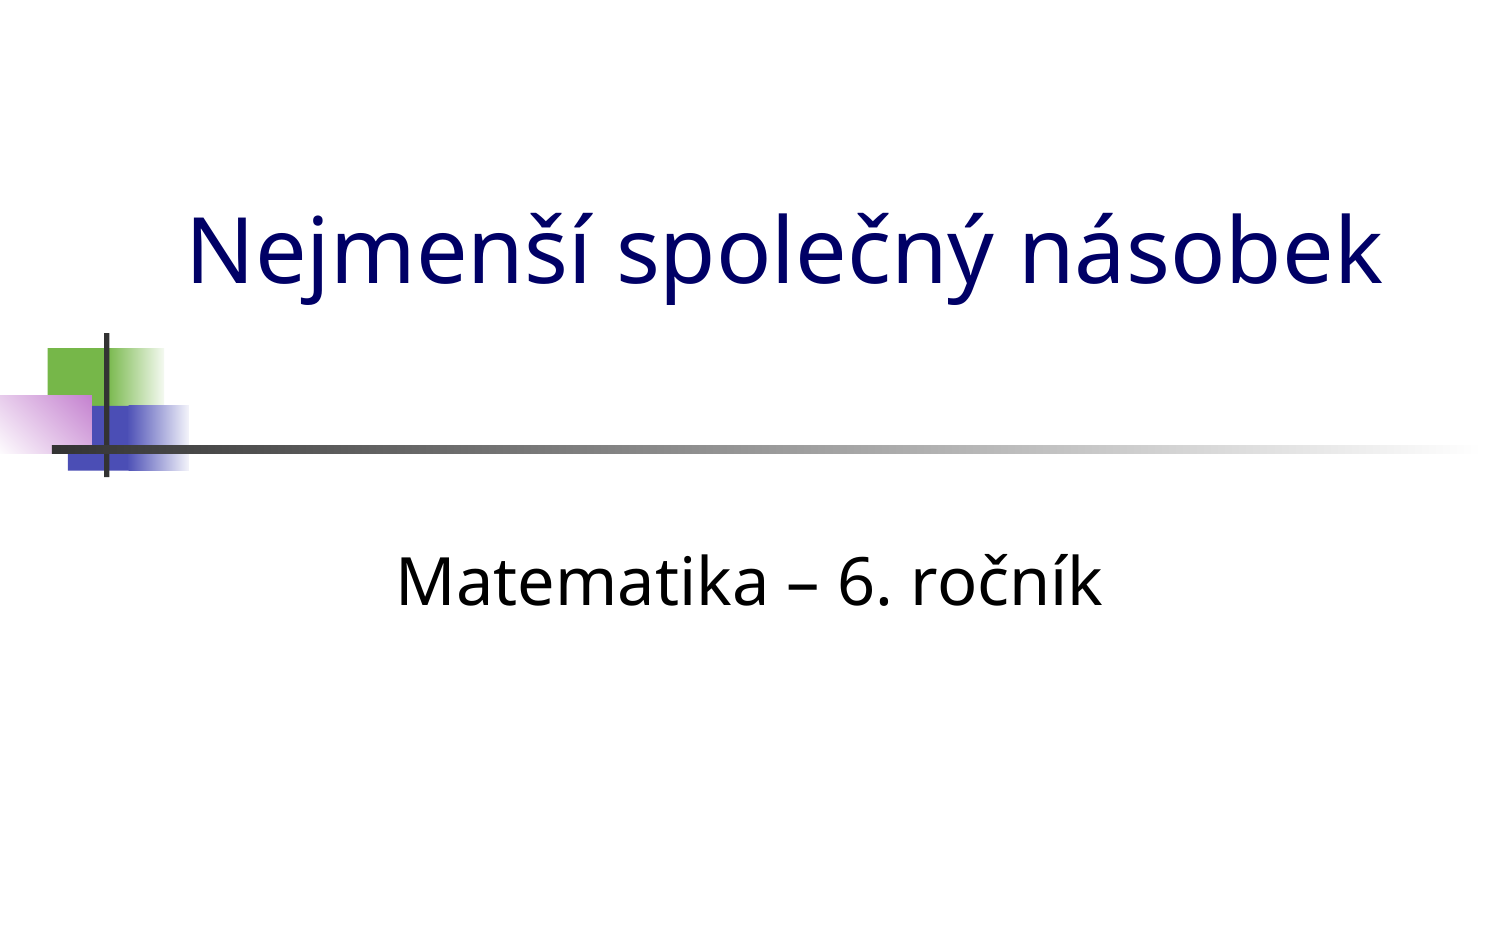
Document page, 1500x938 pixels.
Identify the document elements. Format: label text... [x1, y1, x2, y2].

subtitle Matematika – 6. ročník [224, 530, 1276, 772]
title Nejmenší společný násobek [147, 173, 1423, 310]
